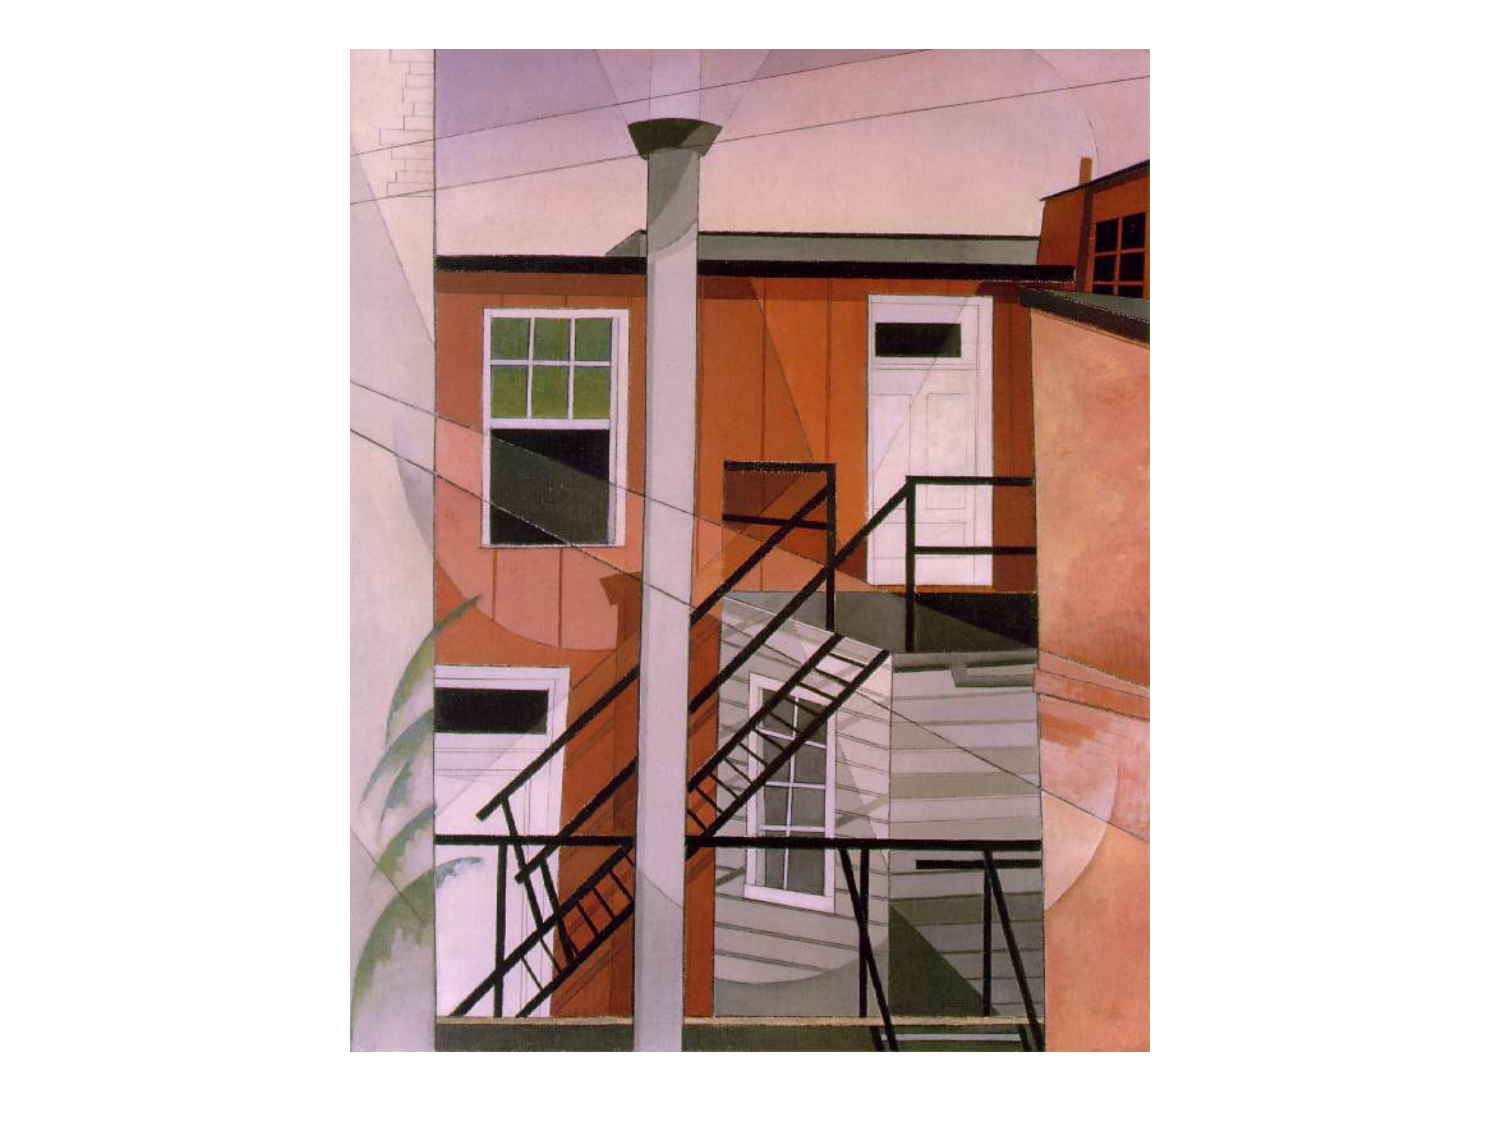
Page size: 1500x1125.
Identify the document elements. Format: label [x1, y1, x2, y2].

picture [349, 49, 1151, 1053]
